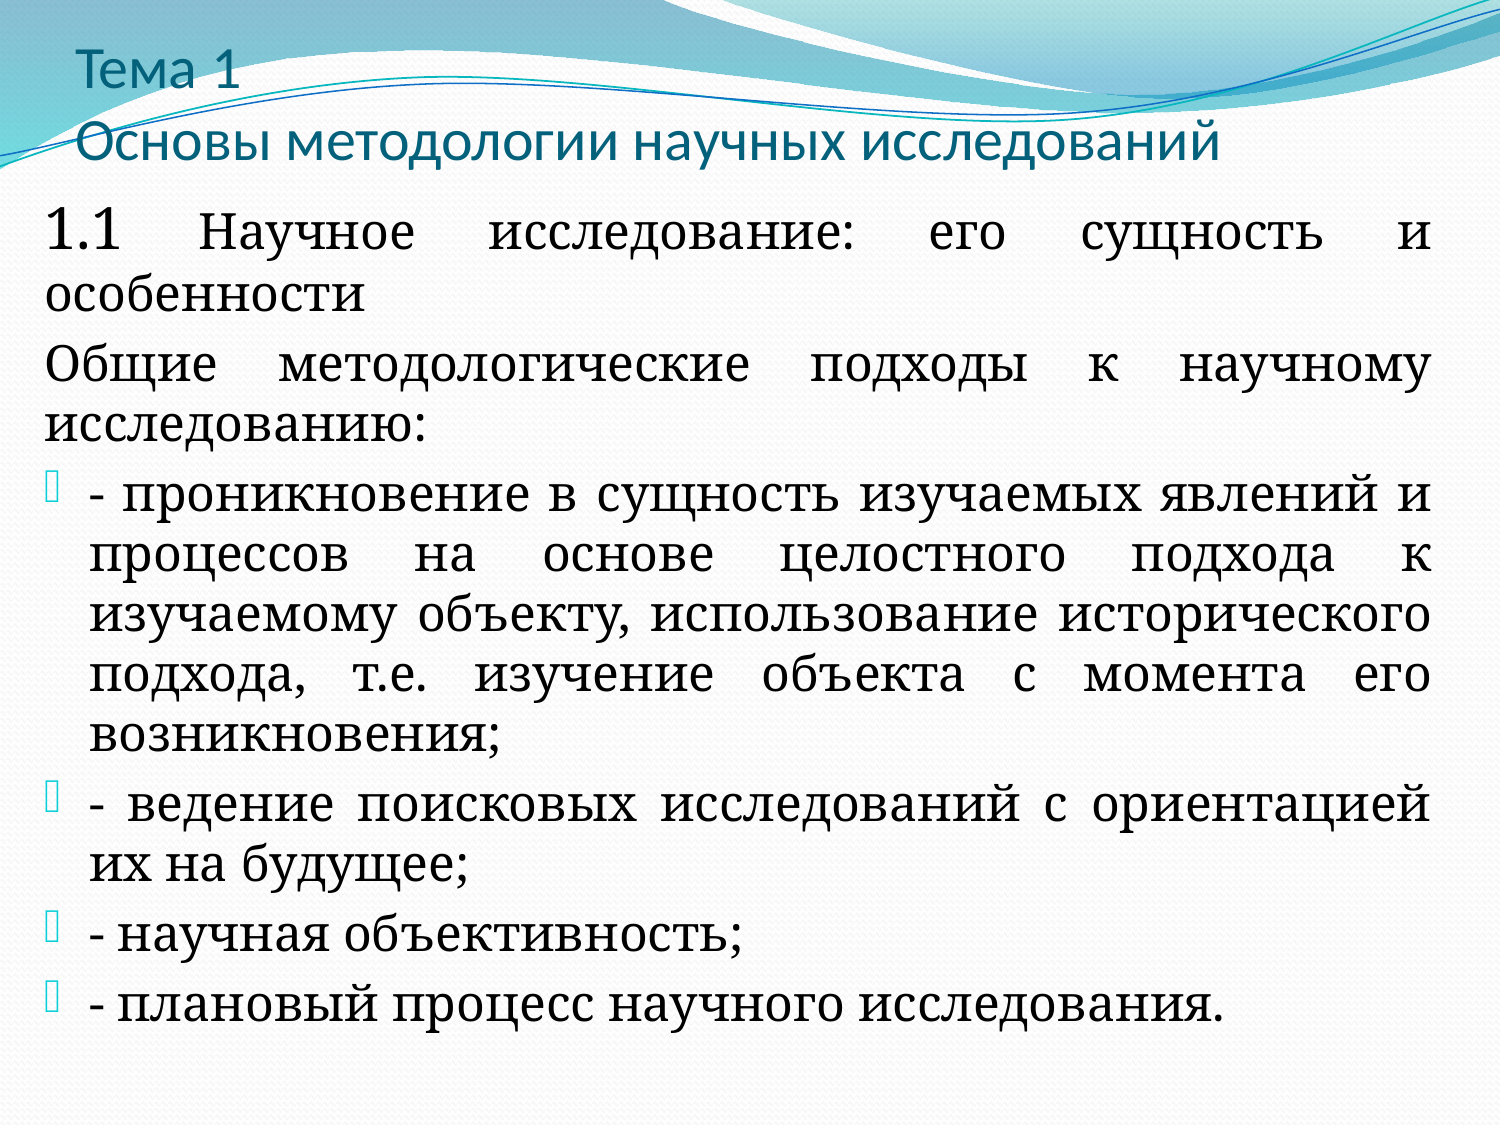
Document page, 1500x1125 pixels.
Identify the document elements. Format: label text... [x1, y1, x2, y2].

title Тема 1 Основы методологии научных исследований [75, 19, 1425, 173]
list 1.1 Научное исследование: его сущность и особенности Общие методологические подходы к научному исследованию: - проникновение в сущность изучаемых явлений и процессов на основе целостного подхода к изучаемому объекту, использование исторического подхода, т.е. изучение объекта с момента его возникновения; - ведение поисковых исследований с ориентацией их на будущее; - научная объективность; - плановый процесс научного исследования. [29, 184, 1447, 1106]
